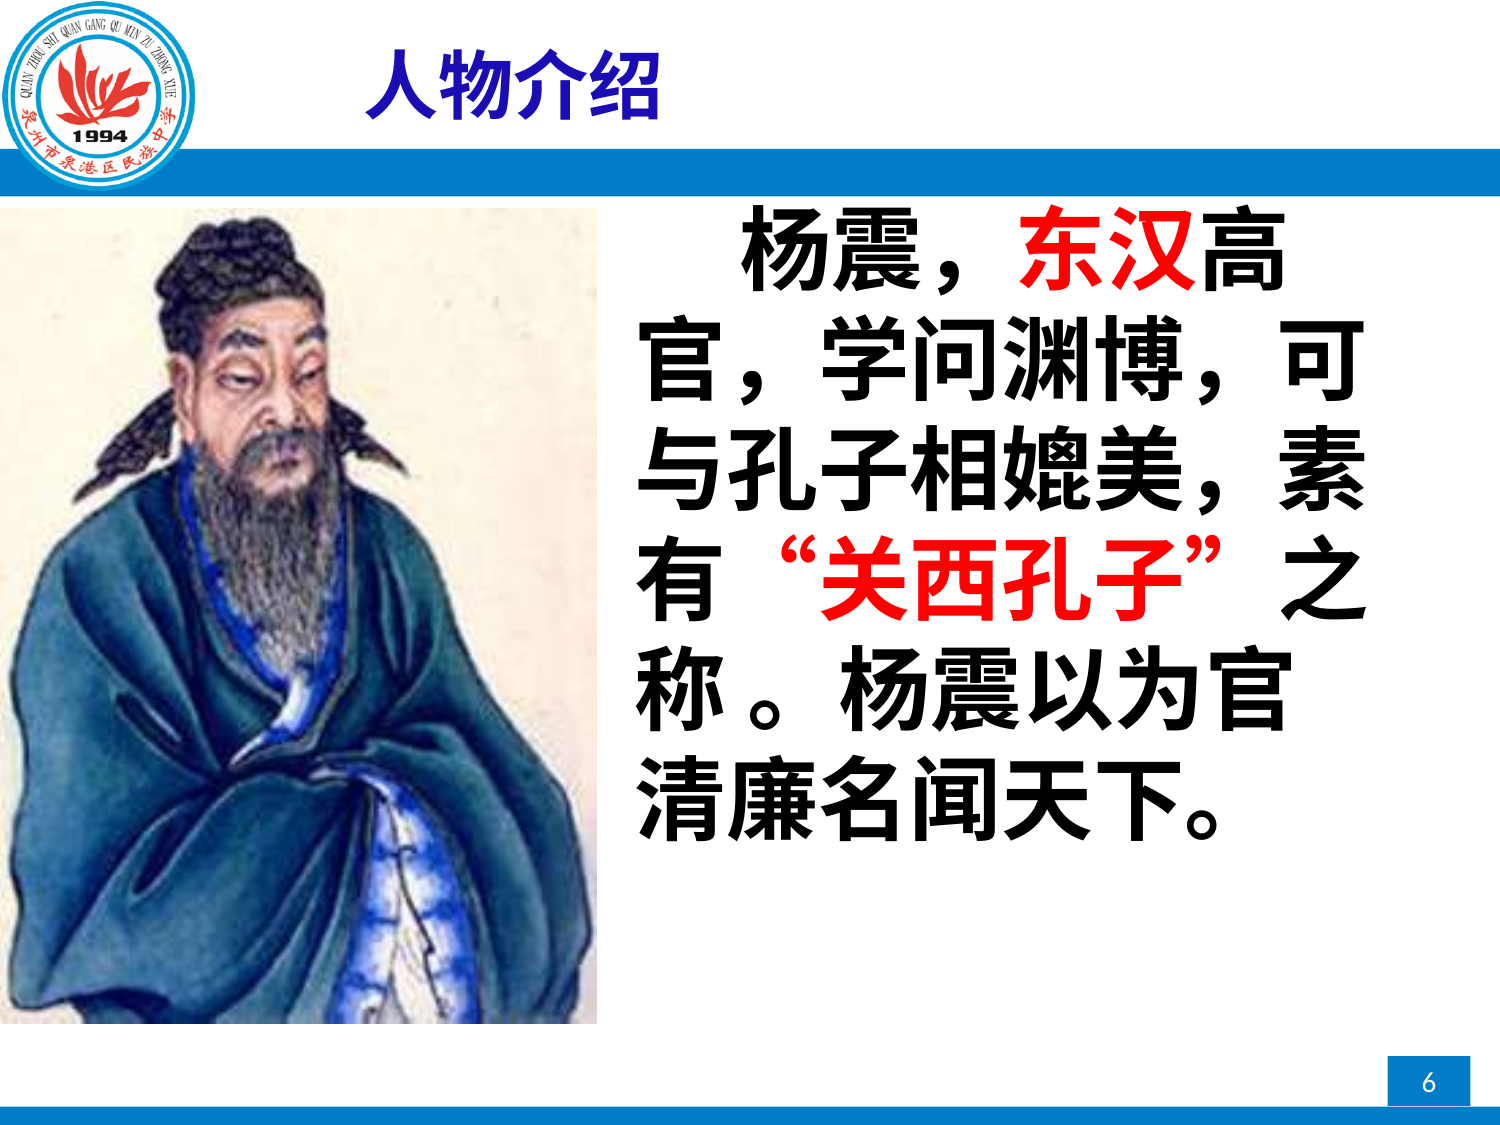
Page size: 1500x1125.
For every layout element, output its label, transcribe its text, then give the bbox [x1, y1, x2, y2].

picture [120, 114, 195, 191]
picture [2, 1, 88, 86]
picture [2, 107, 78, 191]
text_box 人物介绍 [348, 30, 786, 136]
text_box 杨震，东汉高官，学问渊博，可与孔子相媲美，素有“关西孔子”之称 。杨震以为官清廉名闻天下。 [620, 184, 1388, 860]
picture [0, 207, 597, 1024]
picture [9, 6, 189, 186]
picture [110, 1, 195, 79]
